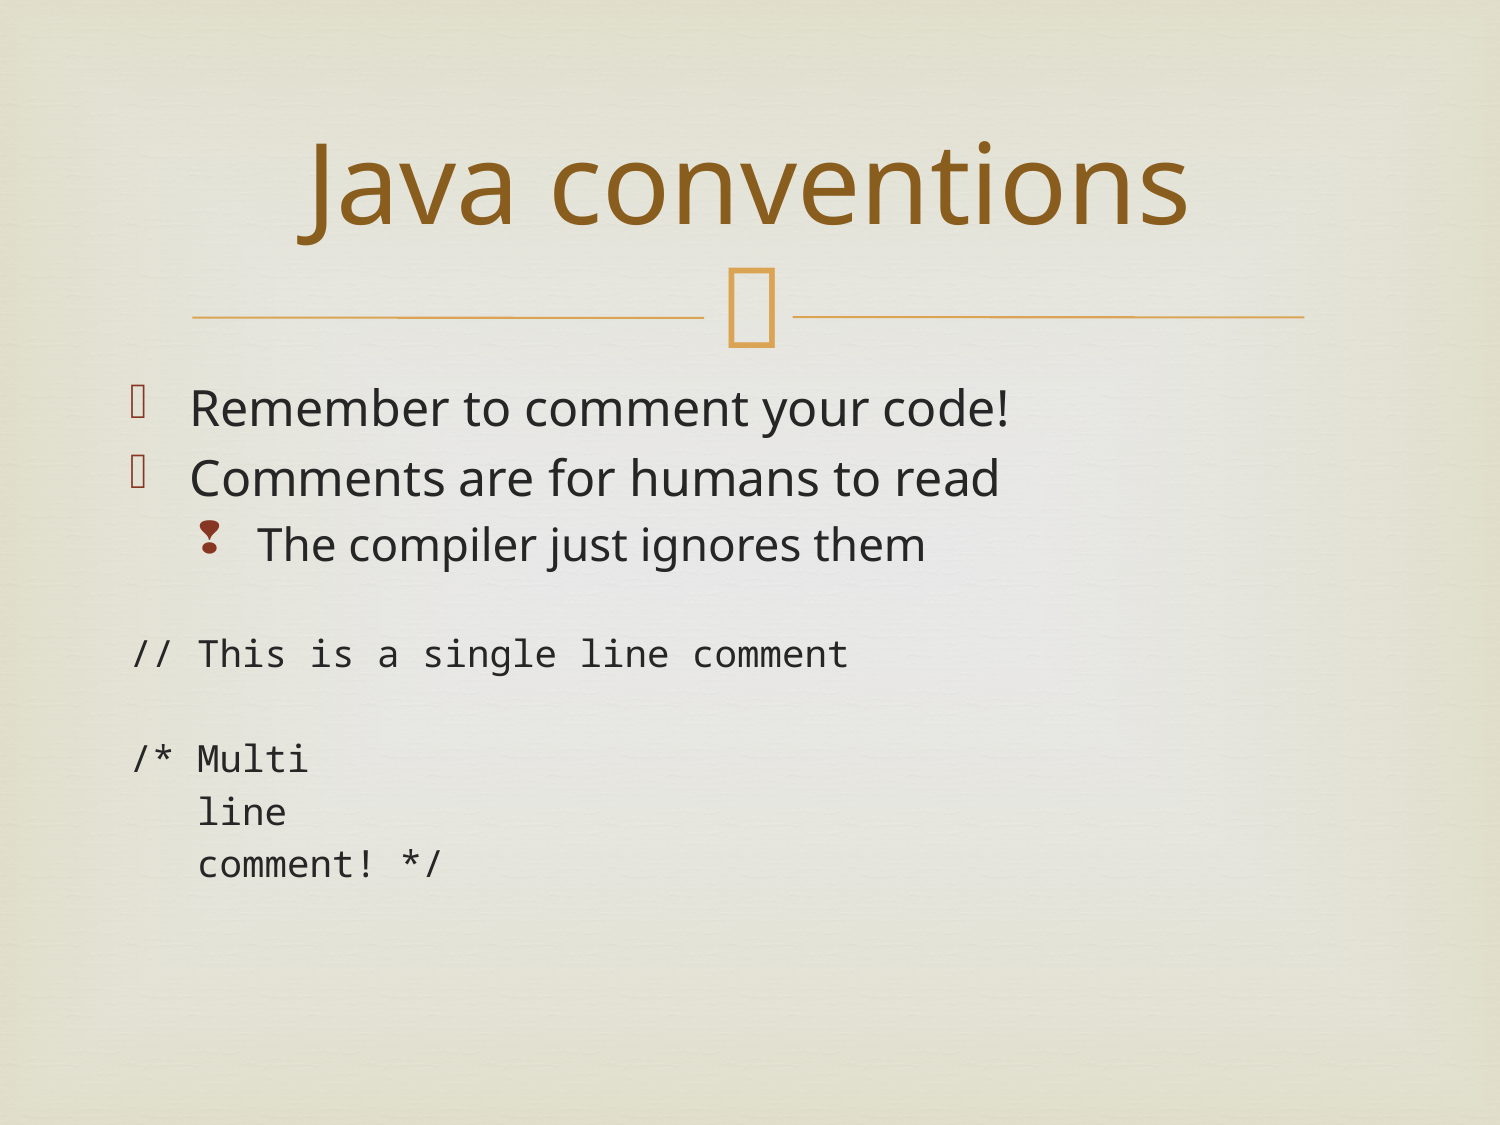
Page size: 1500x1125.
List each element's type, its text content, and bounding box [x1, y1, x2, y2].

title Java conventions [112, 93, 1386, 267]
list Remember to comment your code! Comments are for humans to read The compiler just ignores them // This is a single line comment /* Multi line comment! */ [114, 368, 1386, 1005]
